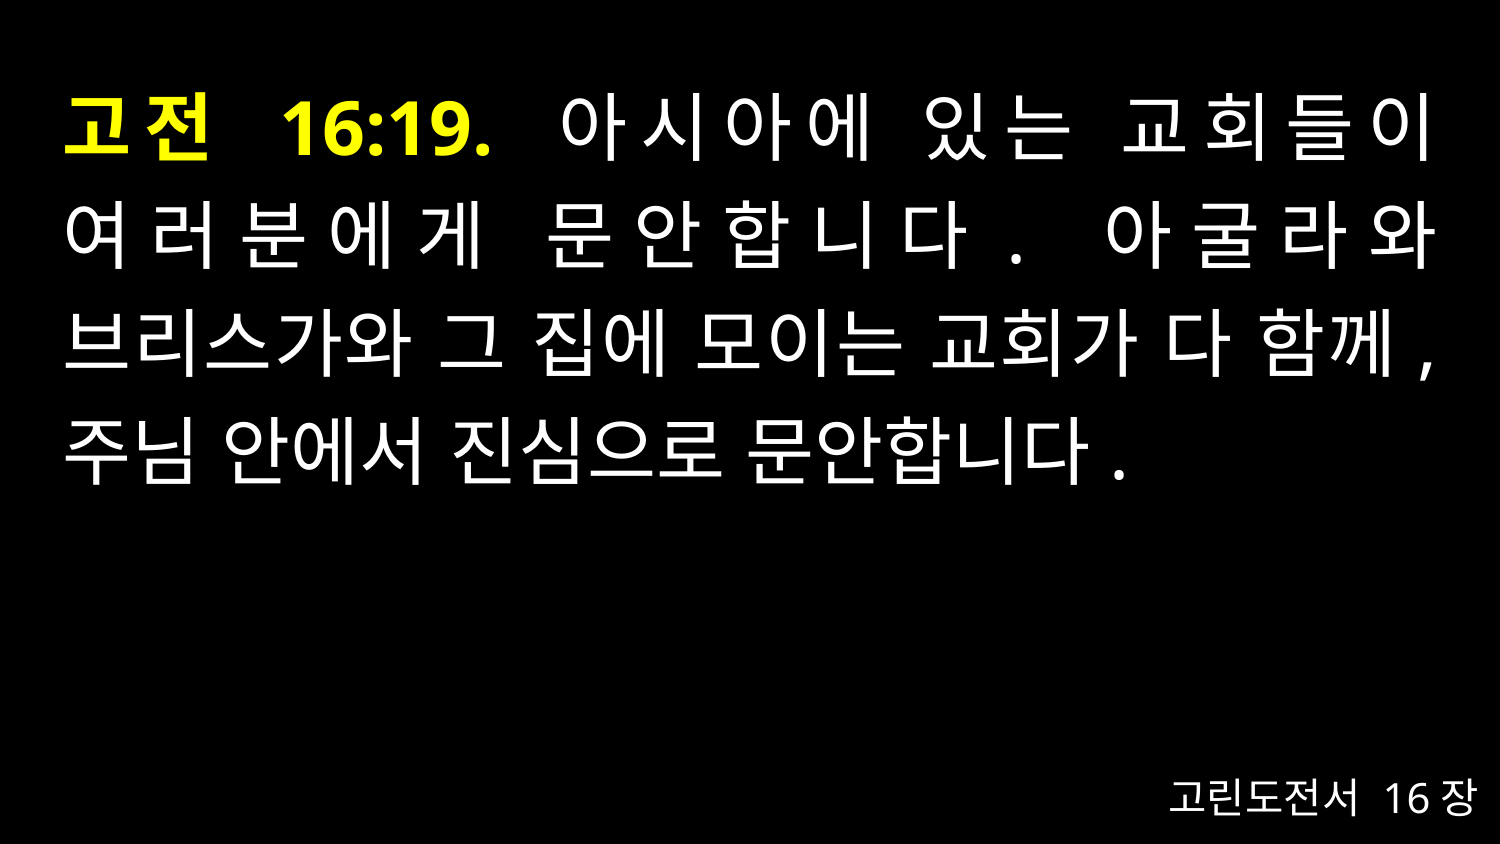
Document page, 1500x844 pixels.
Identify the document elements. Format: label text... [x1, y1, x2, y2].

subtitle 고린도전서 16장 [916, 770, 1500, 844]
title 고전 16:19. 아시아에 있는 교회들이 여러분에게 문안합니다. 아굴라와 브리스가와 그 집에 모이는 교회가 다 함께, 주님 안에서 진심으로 문안합니다. [0, 0, 1500, 844]
